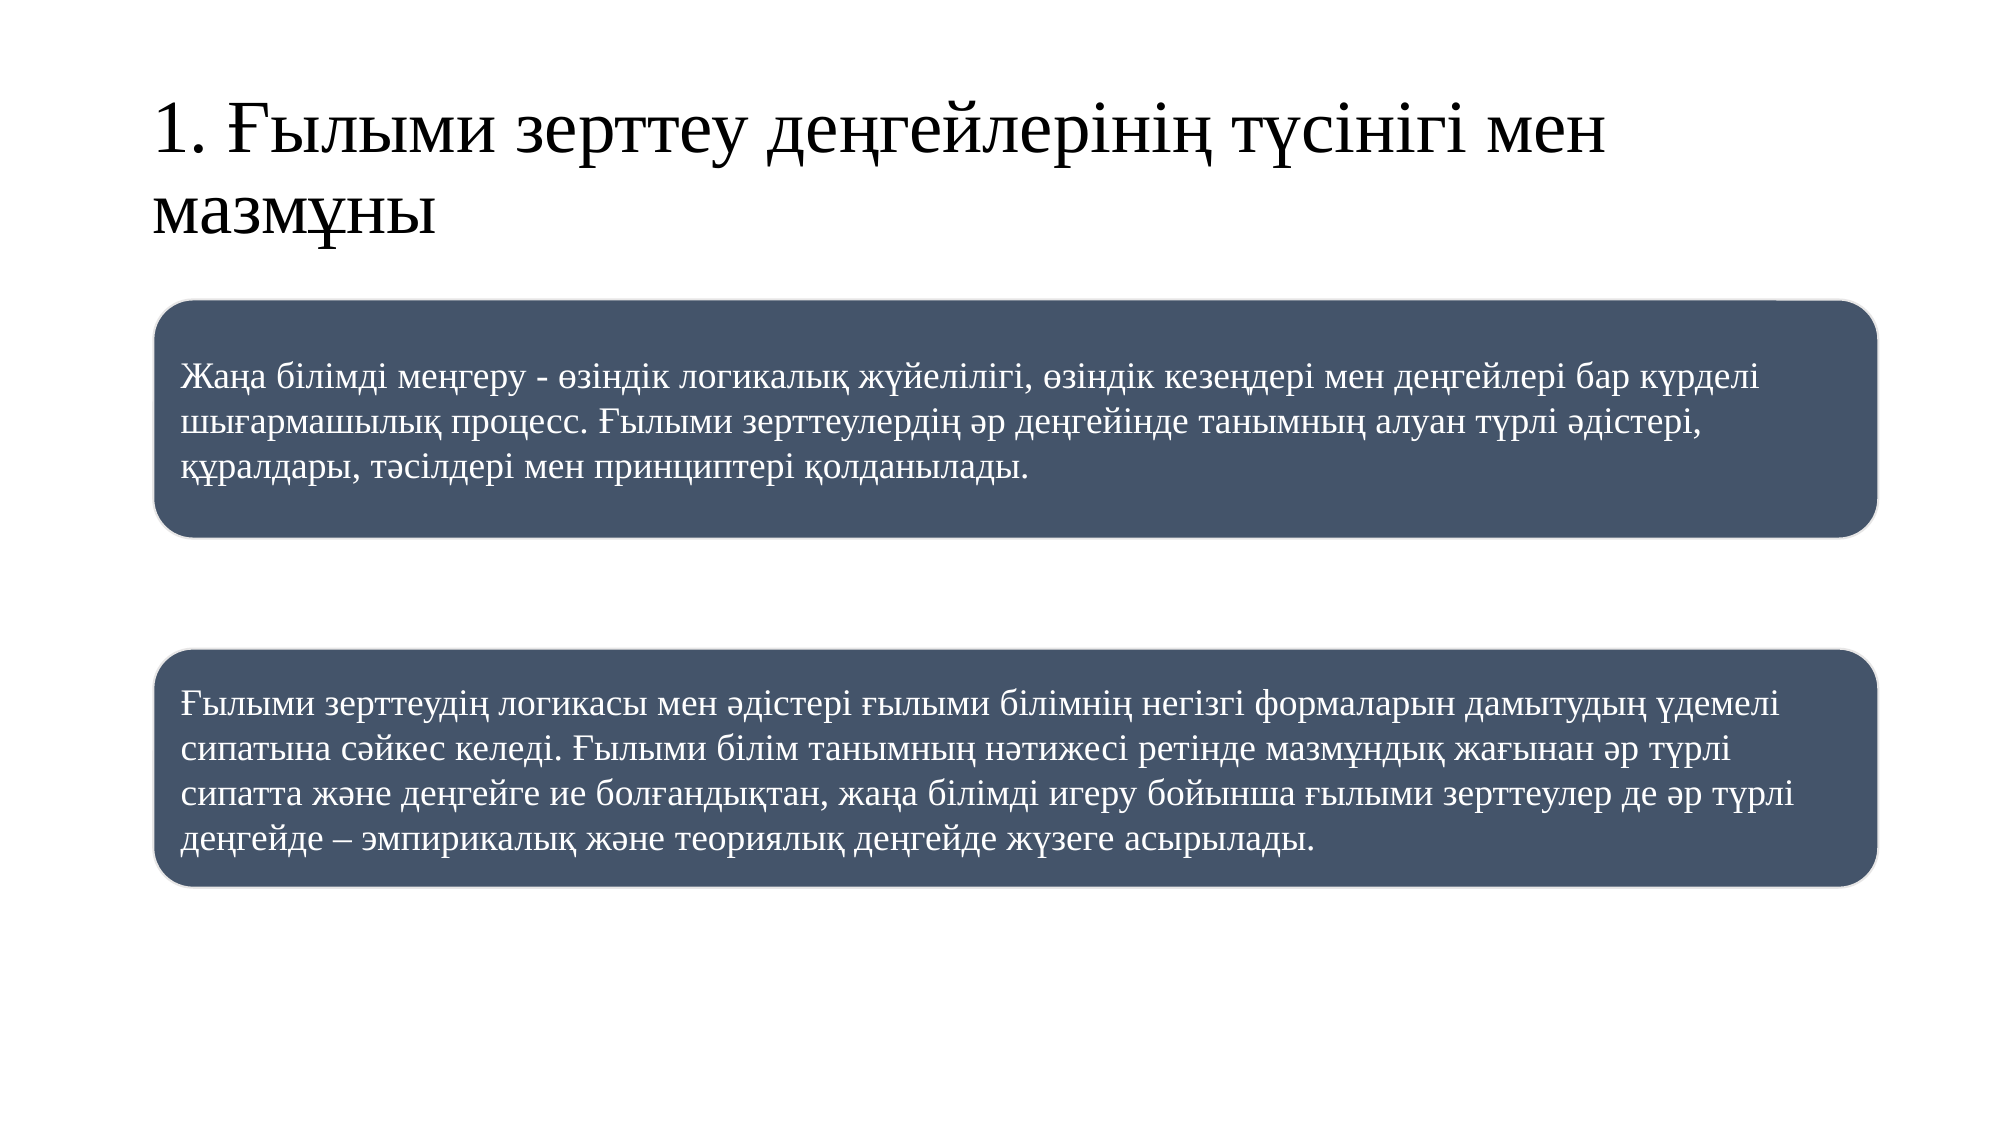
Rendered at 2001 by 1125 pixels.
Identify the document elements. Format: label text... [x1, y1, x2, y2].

title 1. Ғылыми зерттеу деңгейлерінің түсінігі мен мазмұны [137, 59, 1863, 278]
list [153, 299, 1879, 998]
